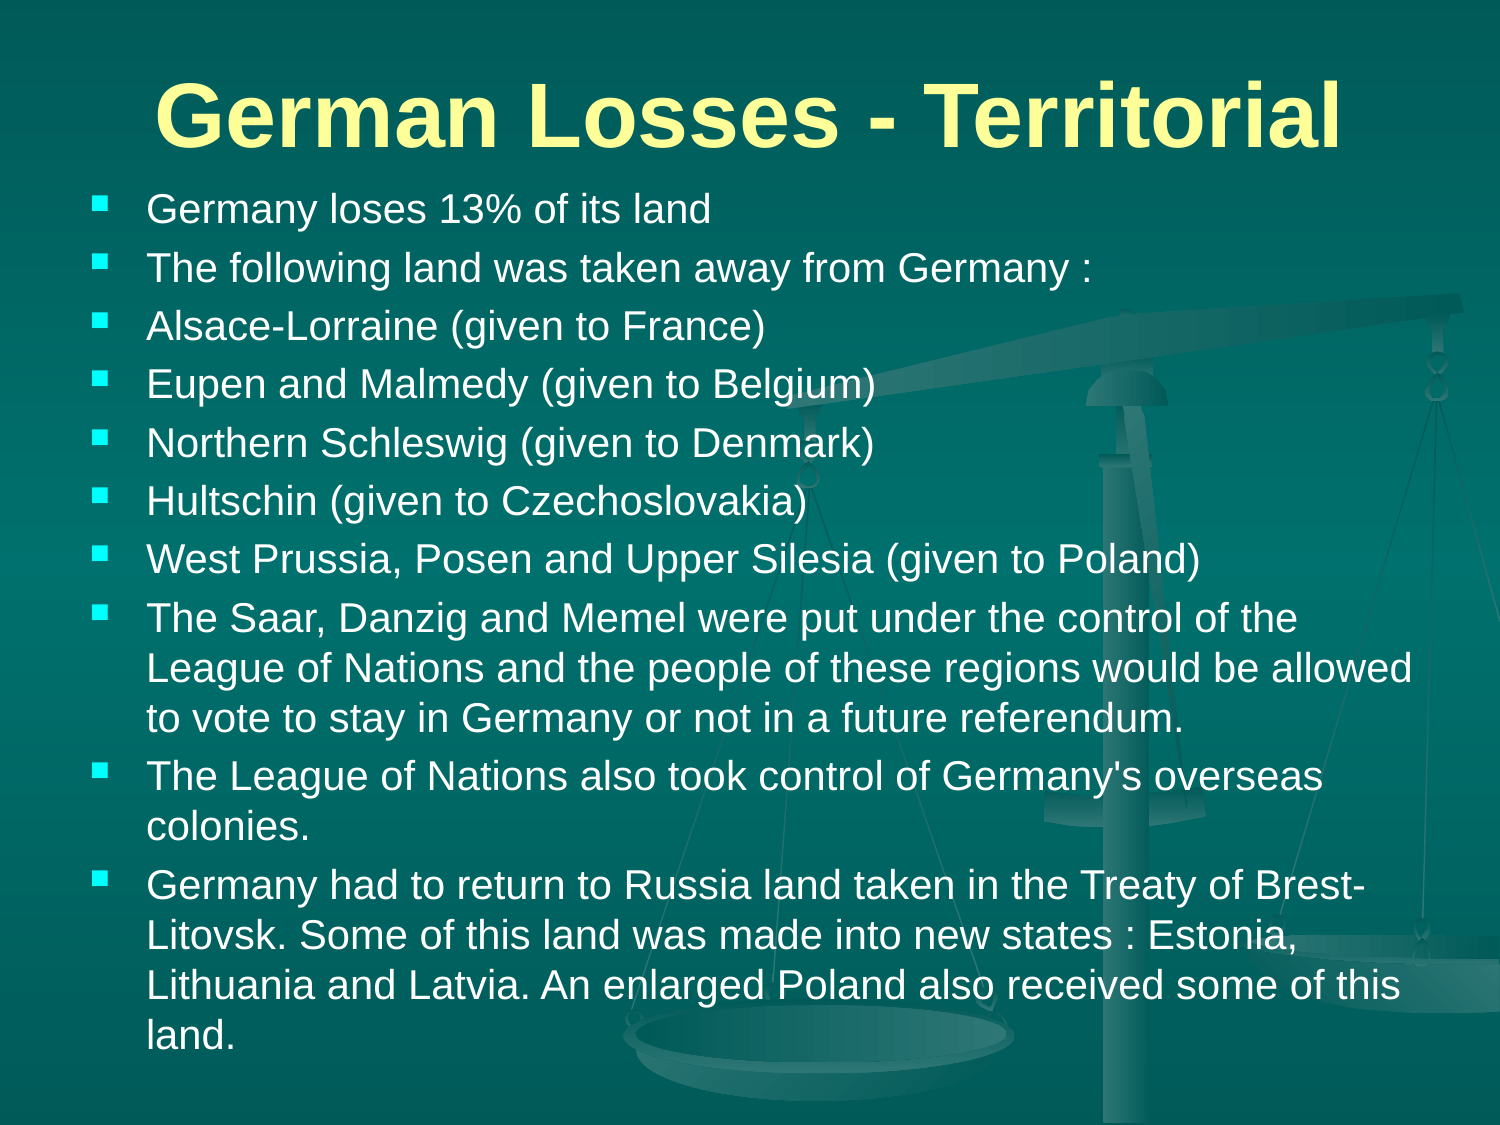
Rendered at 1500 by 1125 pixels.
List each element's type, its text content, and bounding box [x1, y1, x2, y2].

title German Losses - Territorial [74, 45, 1426, 174]
list Germany loses 13% of its land The following land was taken away from Germany : Alsace-Lorraine (given to France) Eupen and Malmedy (given to Belgium) Northern Schleswig (given to Denmark) Hultschin (given to Czechoslovakia) West Prussia, Posen and Upper Silesia (given to Poland) The Saar, Danzig and Memel were put under the control of the League of Nations and the people of these regions would be allowed to vote to stay in Germany or not in a future referendum. The League of Nations also took control of Germany's overseas colonies. Germany had to return to Russia land taken in the Treaty of Brest-Litovsk. Some of this land was made into new states : Estonia, Lithuania and Latvia. An enlarged Poland also received some of this land. [74, 174, 1463, 1101]
